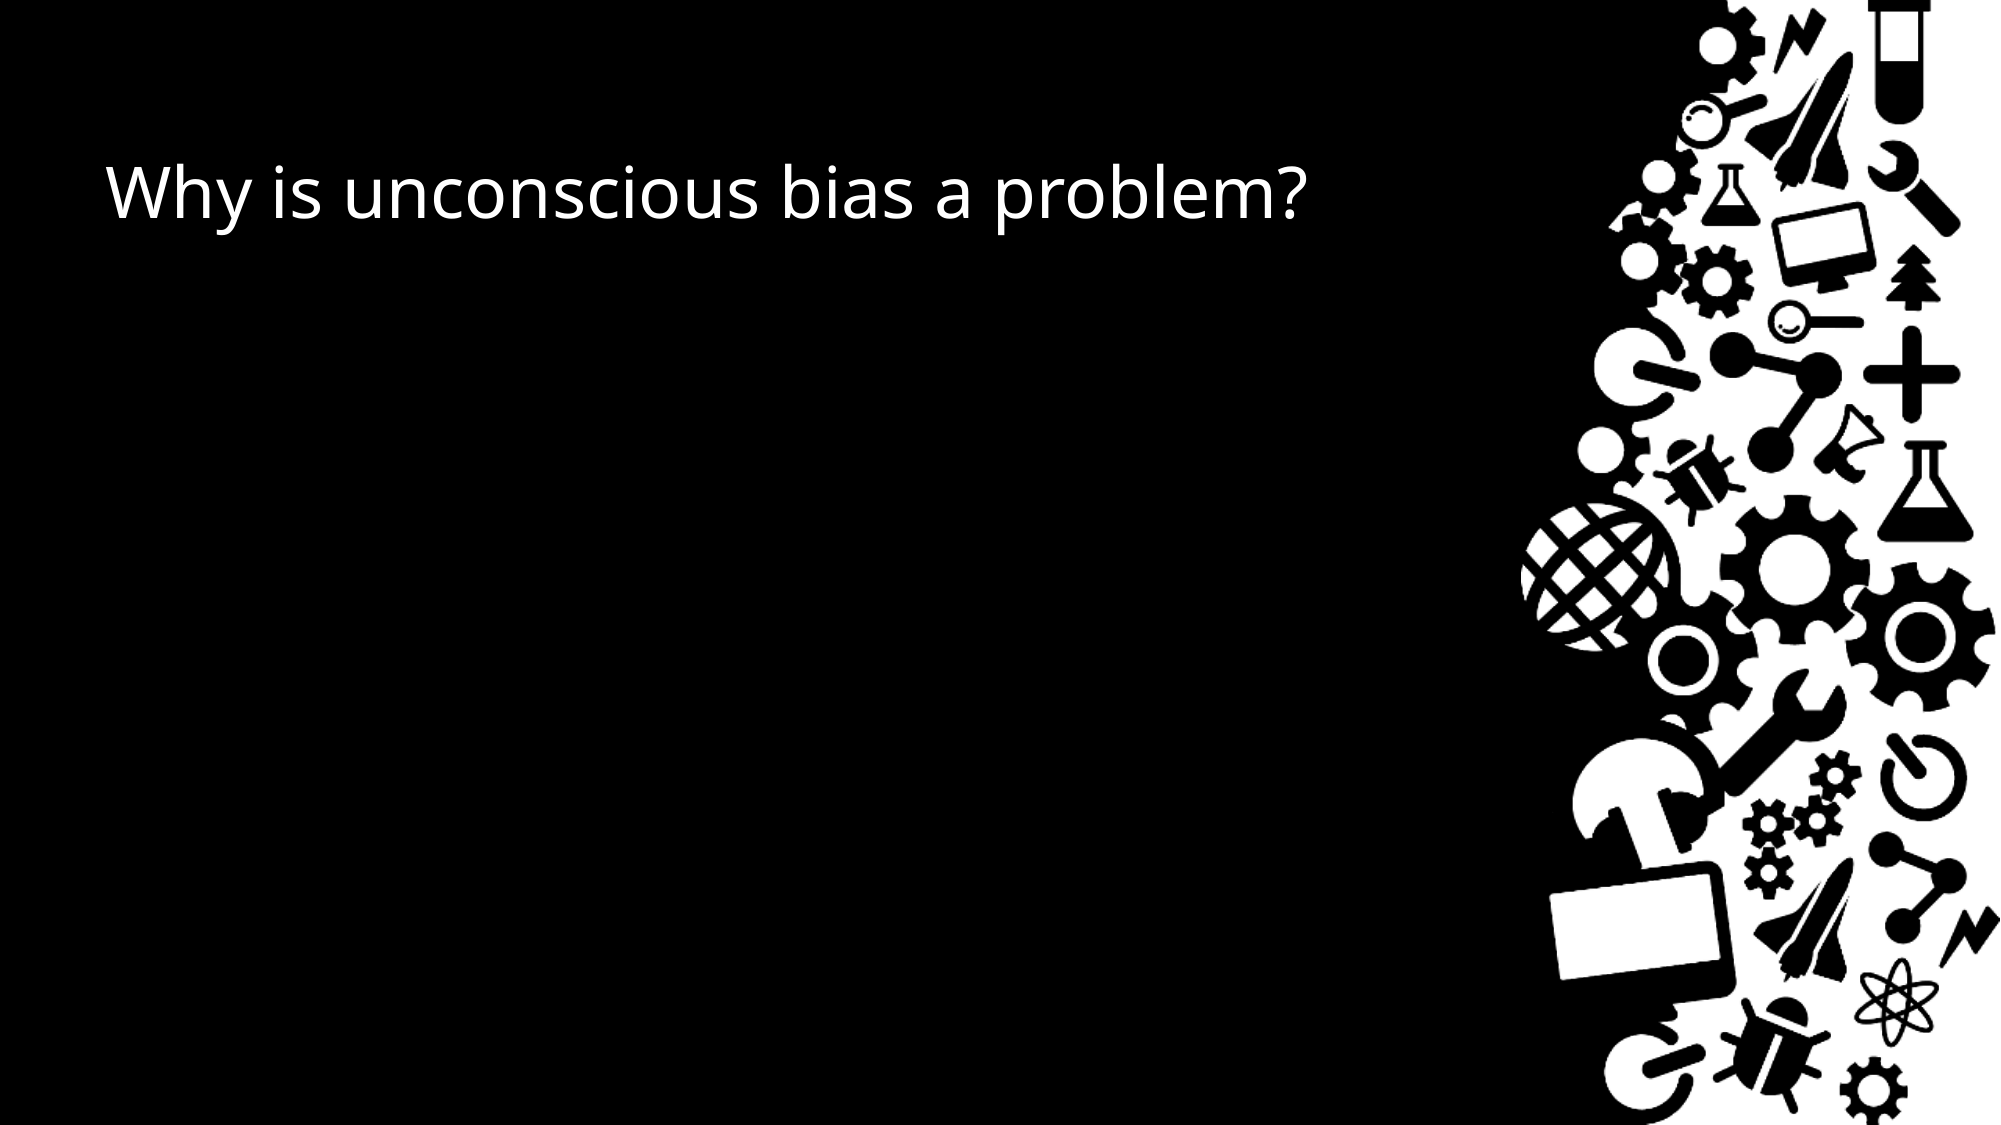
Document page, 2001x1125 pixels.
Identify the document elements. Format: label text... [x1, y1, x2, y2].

picture [1521, 0, 2000, 1125]
title Why is unconscious bias a problem? [90, 59, 1508, 278]
